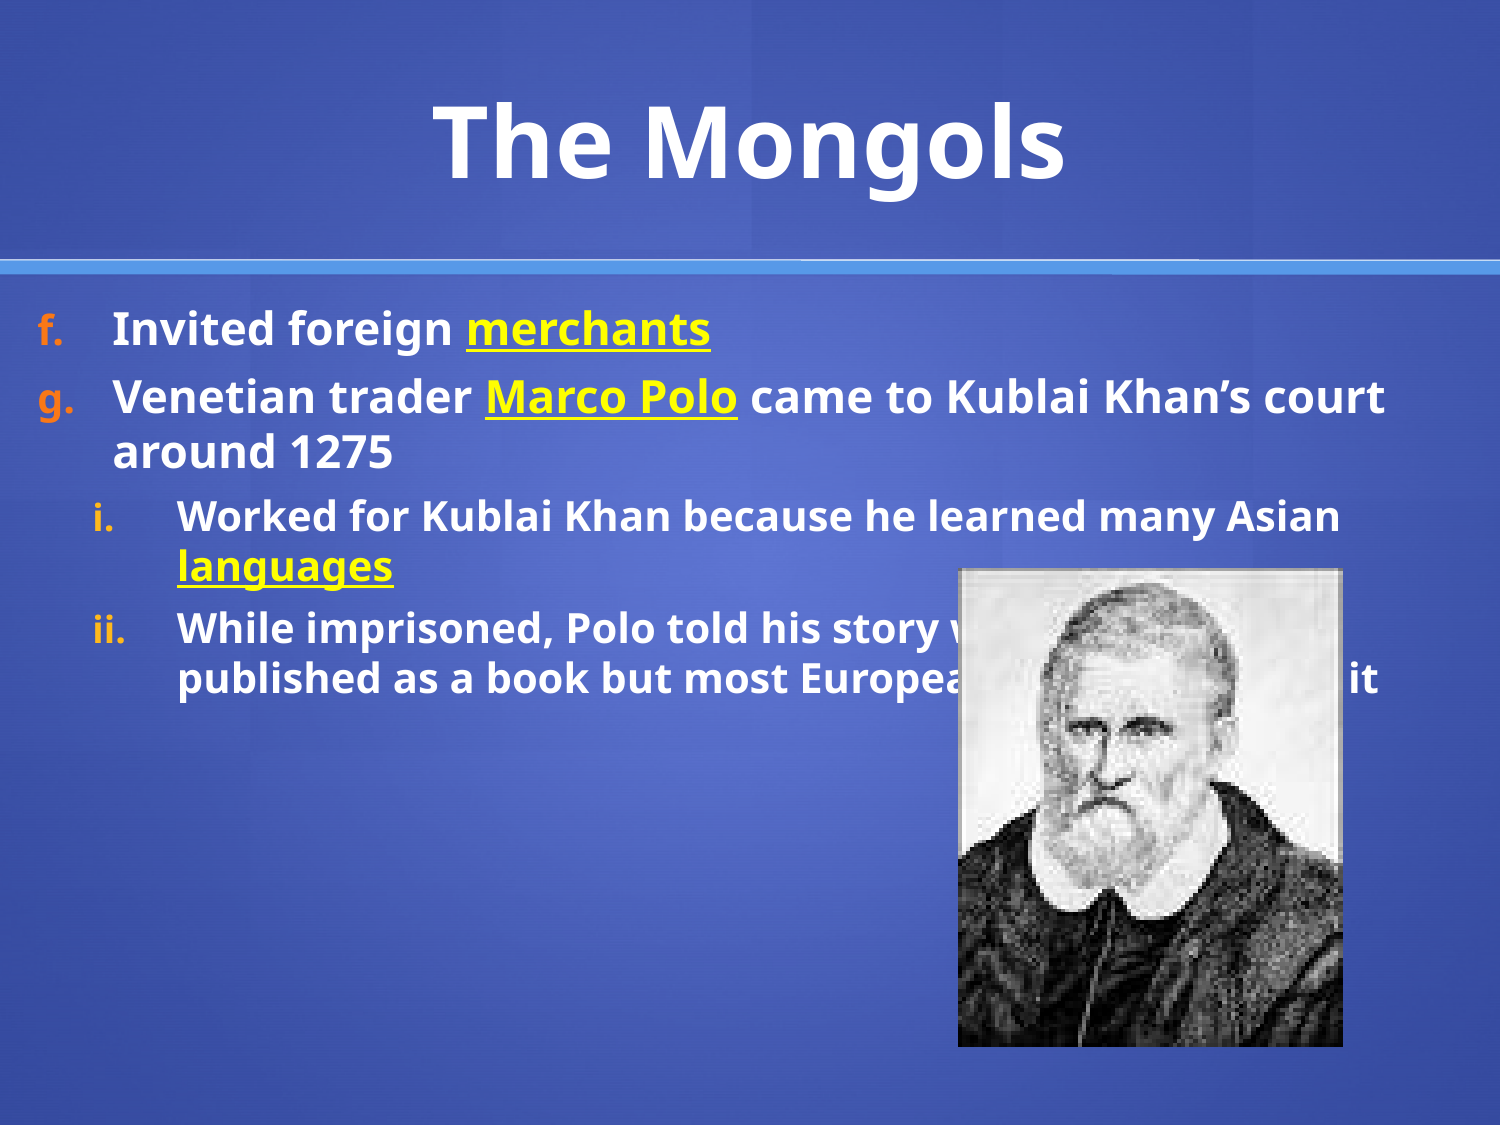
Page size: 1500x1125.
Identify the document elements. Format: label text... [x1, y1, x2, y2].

title The Mongols [75, 45, 1425, 233]
list Invited foreign merchants Venetian trader Marco Polo came to Kublai Khan’s court around 1275 Worked for Kublai Khan because he learned many Asian languages While imprisoned, Polo told his story which was later published as a book but most Europeans did not believe it [0, 292, 1500, 1086]
picture [957, 567, 1344, 1048]
